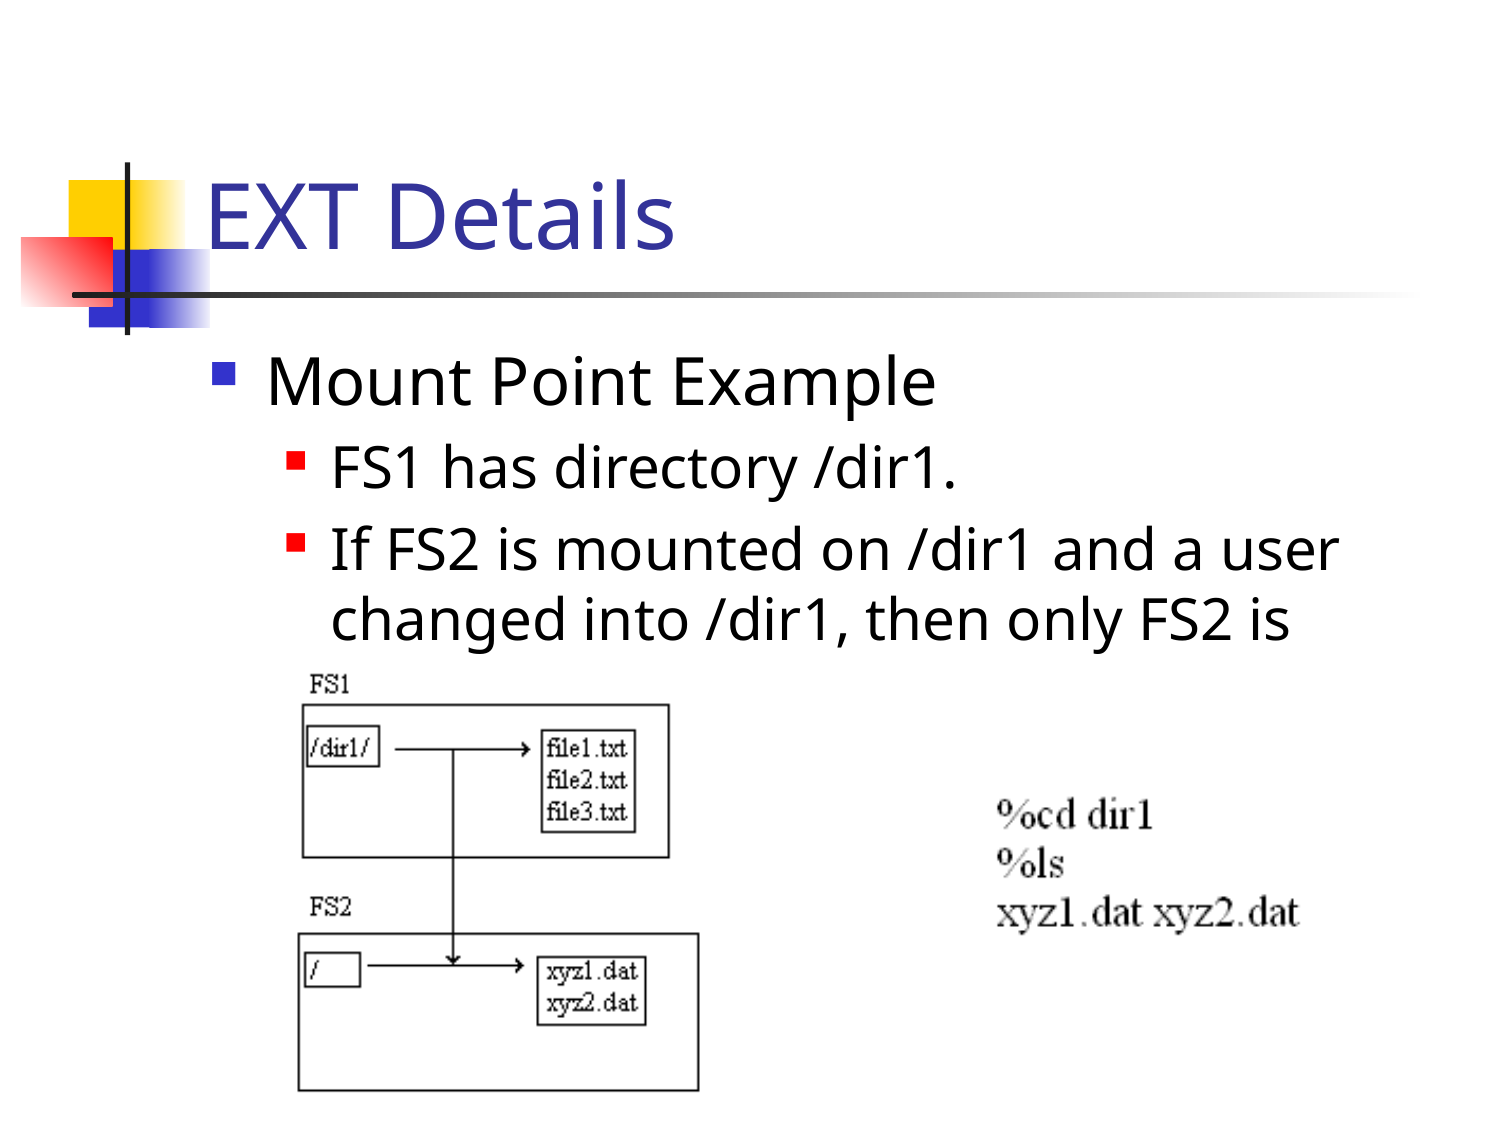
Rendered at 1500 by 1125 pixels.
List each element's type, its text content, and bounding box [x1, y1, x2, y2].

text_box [274, 662, 1313, 1107]
list Mount Point Example FS1 has directory /dir1. If FS2 is mounted on /dir1 and a user changed into /dir1, then only FS2 is shown. [193, 330, 1470, 1007]
title EXT Details [188, 34, 1468, 276]
